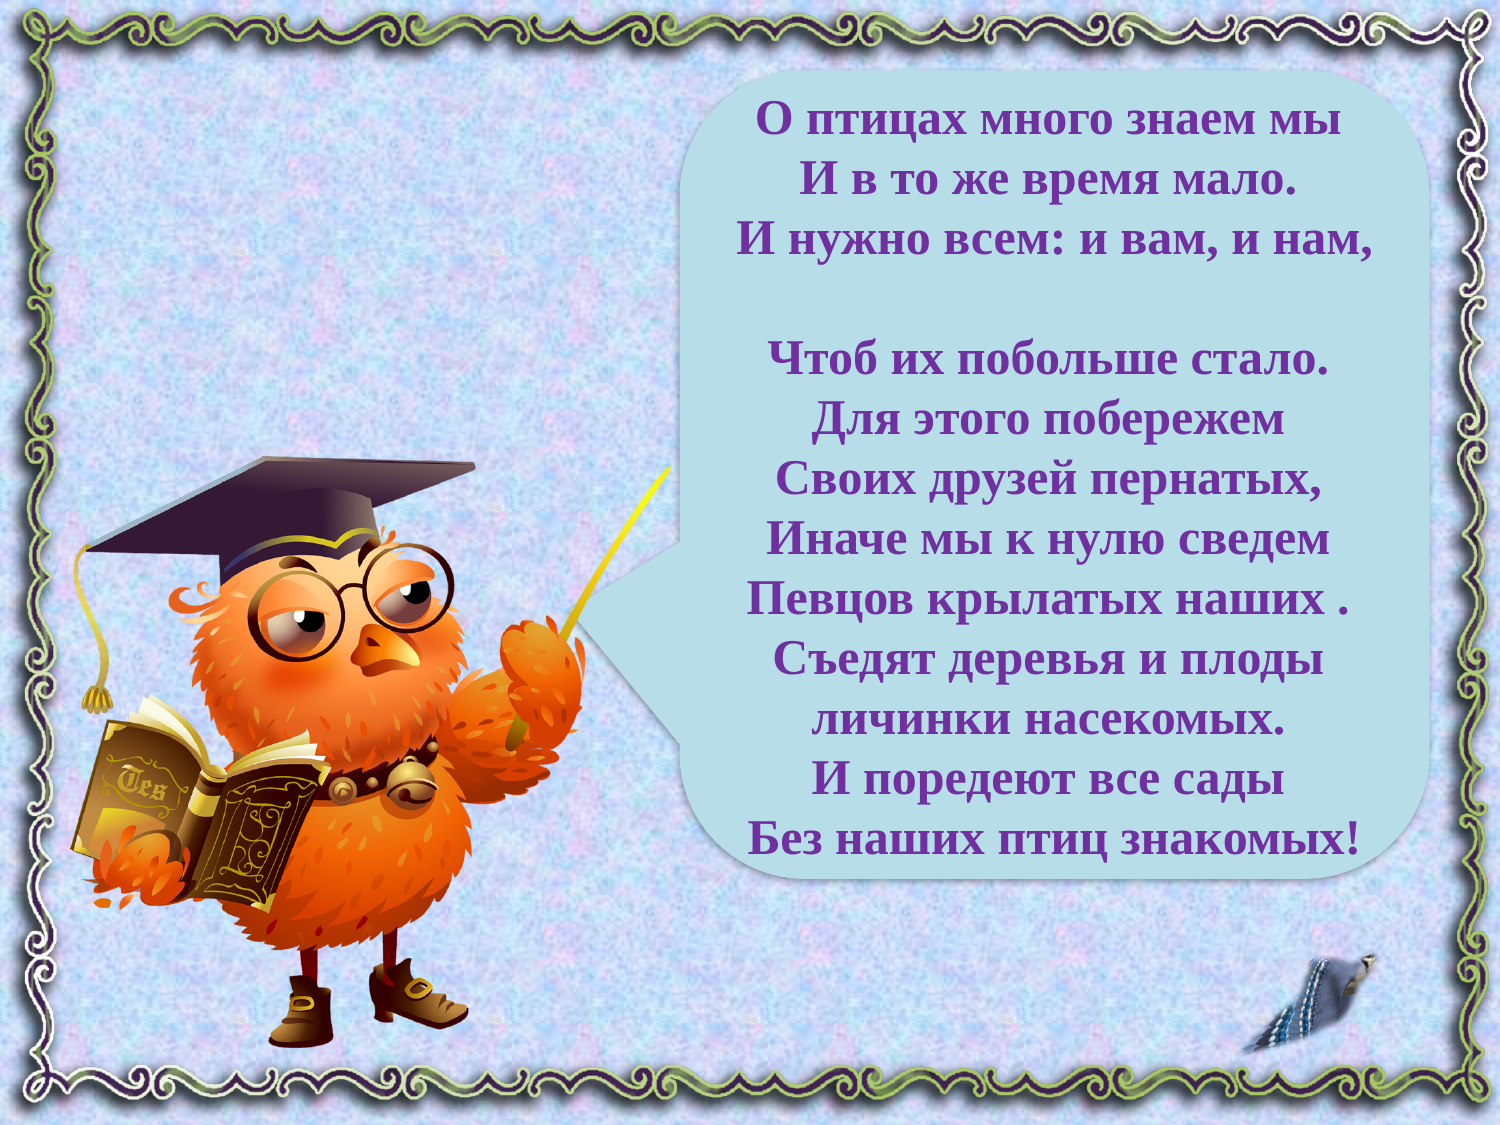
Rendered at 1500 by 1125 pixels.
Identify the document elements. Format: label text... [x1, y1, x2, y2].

text_box О птицах много знаем мы И в то же время мало. И нужно всем: и вам, и нам, Чтоб их побольше стало. Для этого побережем Своих друзей пернатых, Иначе мы к нулю сведем Певцов крылатых наших . Съедят деревья и плоды личинки насекомых. И поредеют все сады Без наших птиц знакомых! [674, 70, 1430, 879]
picture [2, 1, 1499, 1125]
